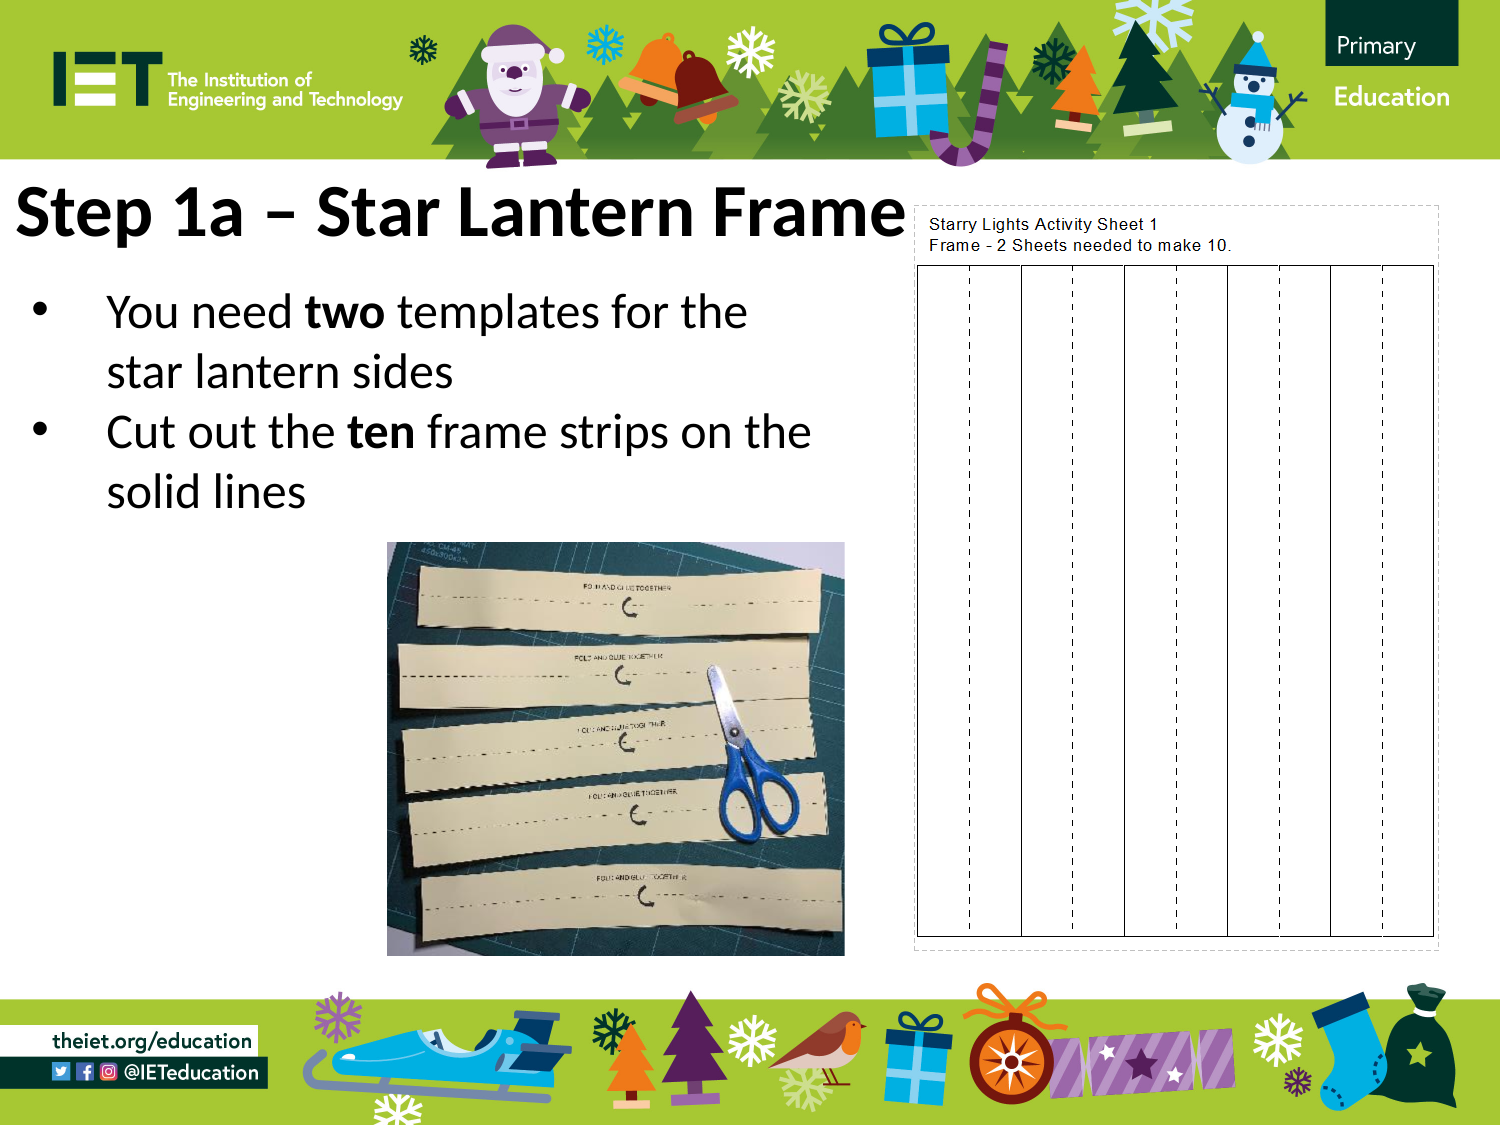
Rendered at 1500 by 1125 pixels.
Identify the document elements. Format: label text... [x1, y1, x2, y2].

picture [0, 0, 1500, 1125]
text_box You need two templates for the star lantern sides Cut out the ten frame strips on the solid lines [16, 270, 845, 571]
text_box Step 1a – Star Lantern Frame [0, 164, 944, 271]
